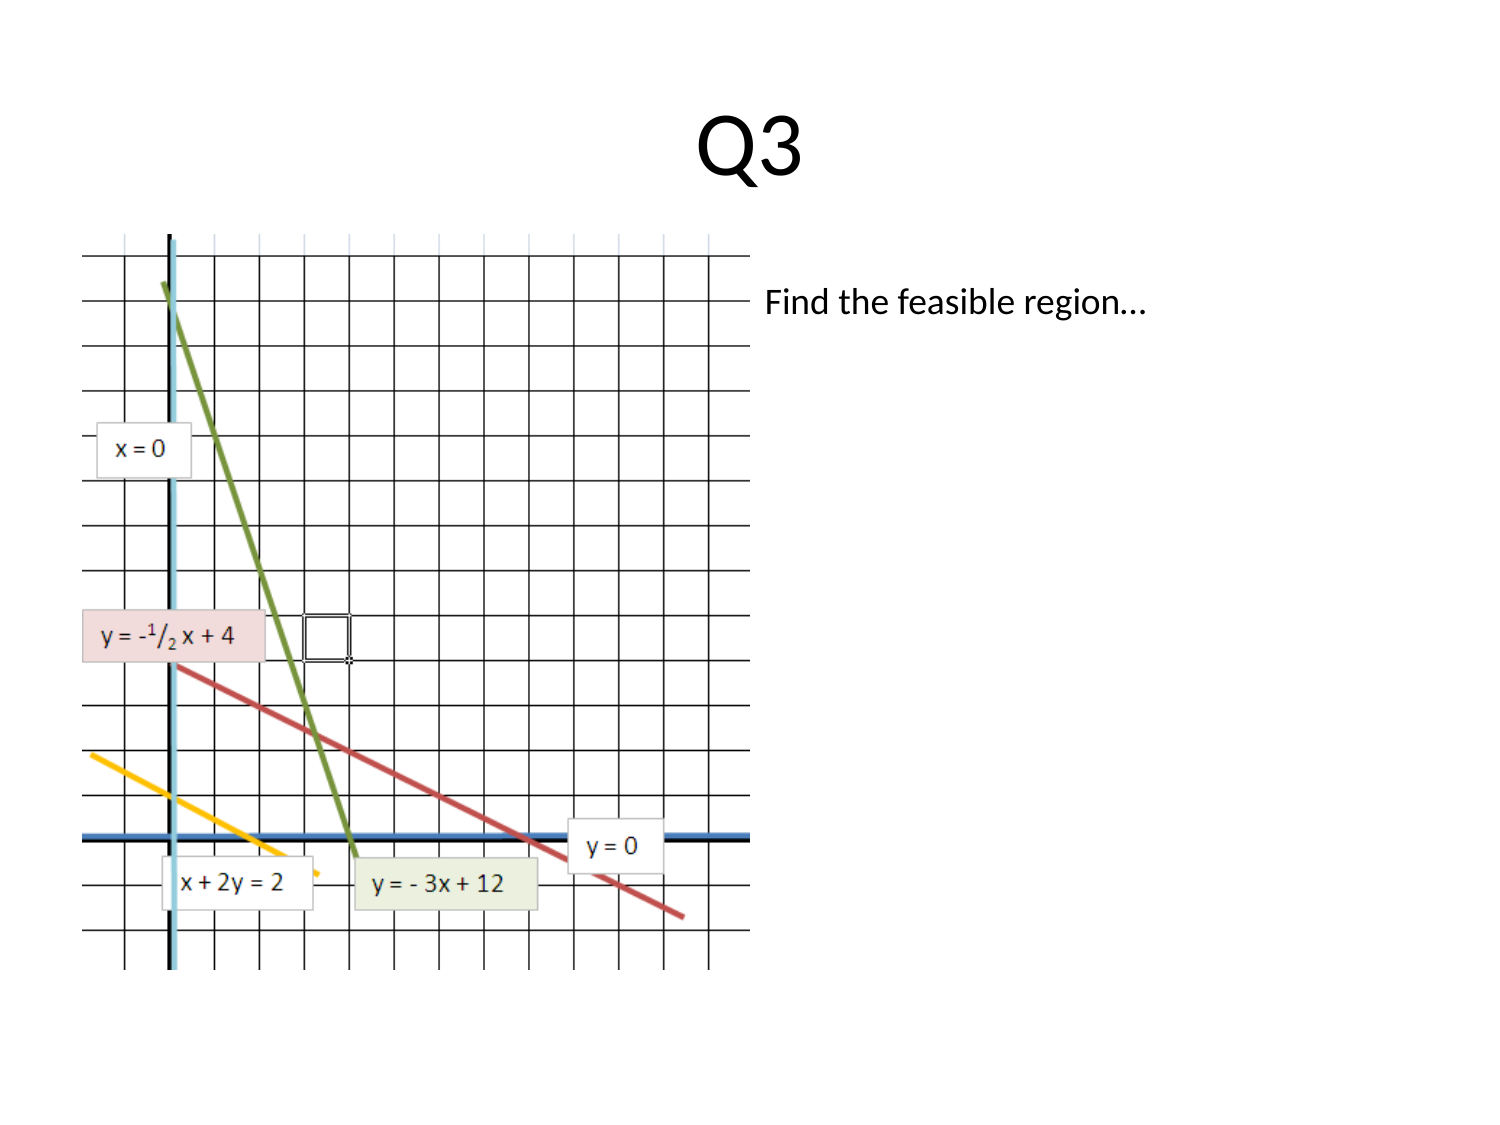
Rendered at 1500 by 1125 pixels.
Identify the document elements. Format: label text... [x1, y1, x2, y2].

text_box Find the feasible region… [755, 269, 1500, 510]
title Q3 [75, 45, 1425, 233]
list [81, 234, 751, 970]
